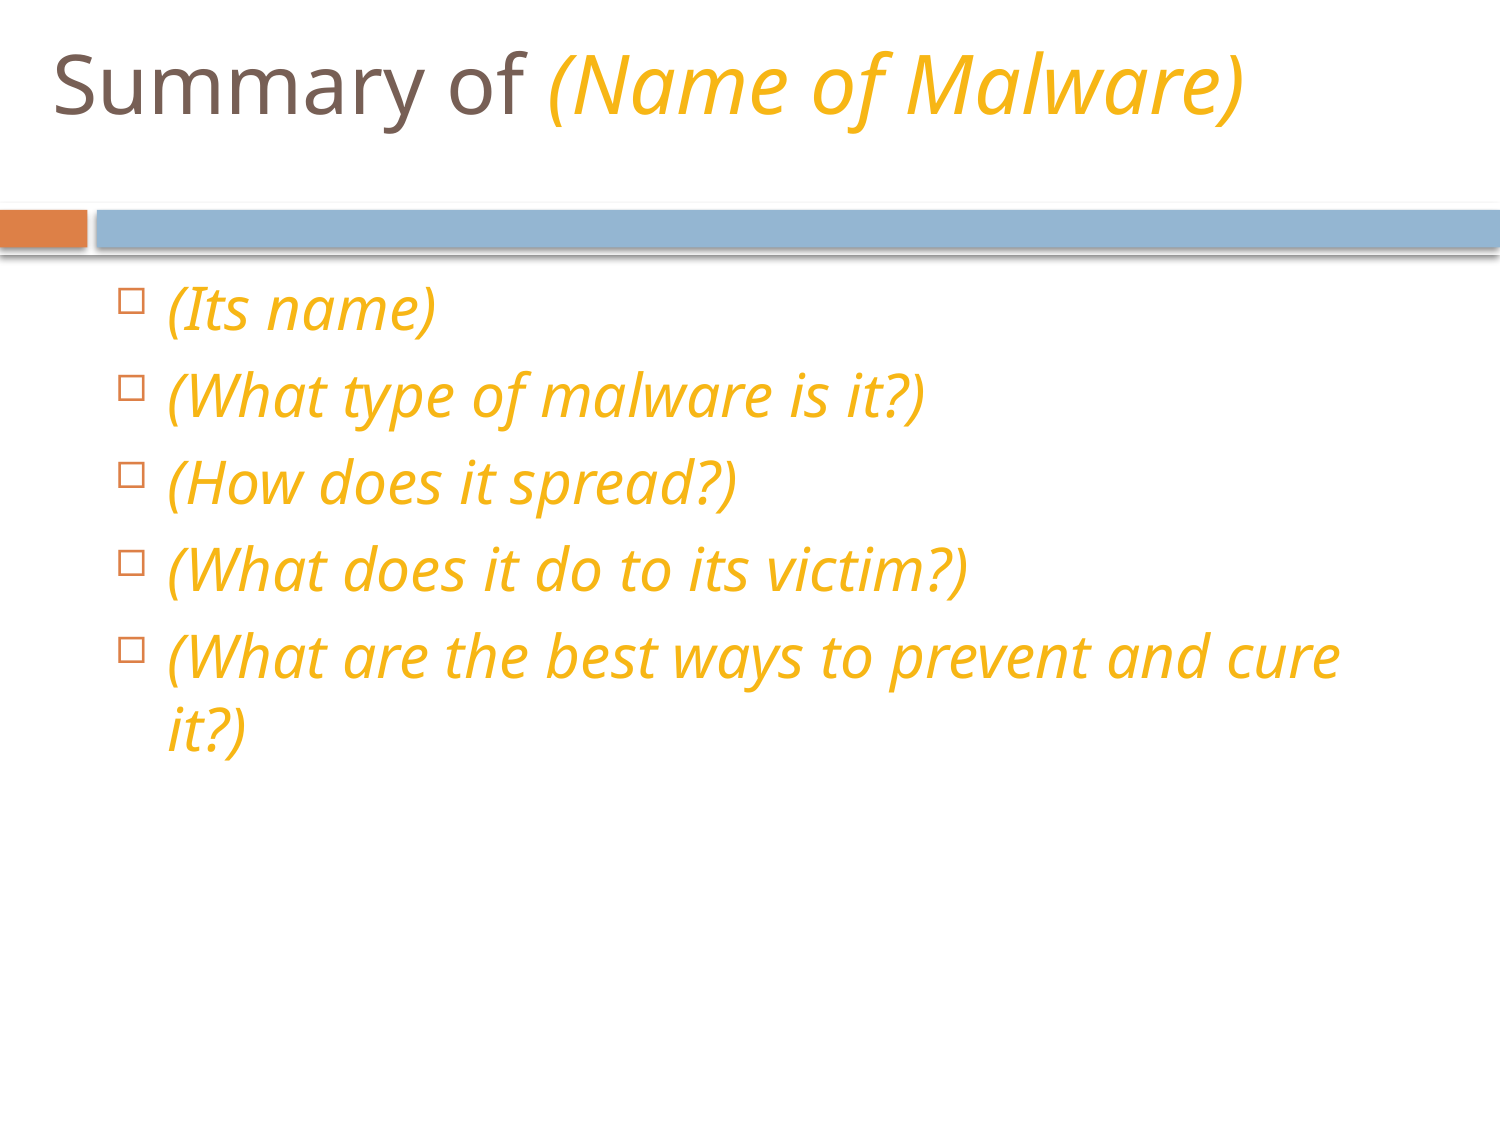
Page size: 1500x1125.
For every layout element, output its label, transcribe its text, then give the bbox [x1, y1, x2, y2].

list (Its name) (What type of malware is it?) (How does it spread?) (What does it do to its victim?) (What are the best ways to prevent and cure it?) [100, 262, 1439, 1001]
title Summary of (Name of Malware) [37, 12, 1313, 151]
